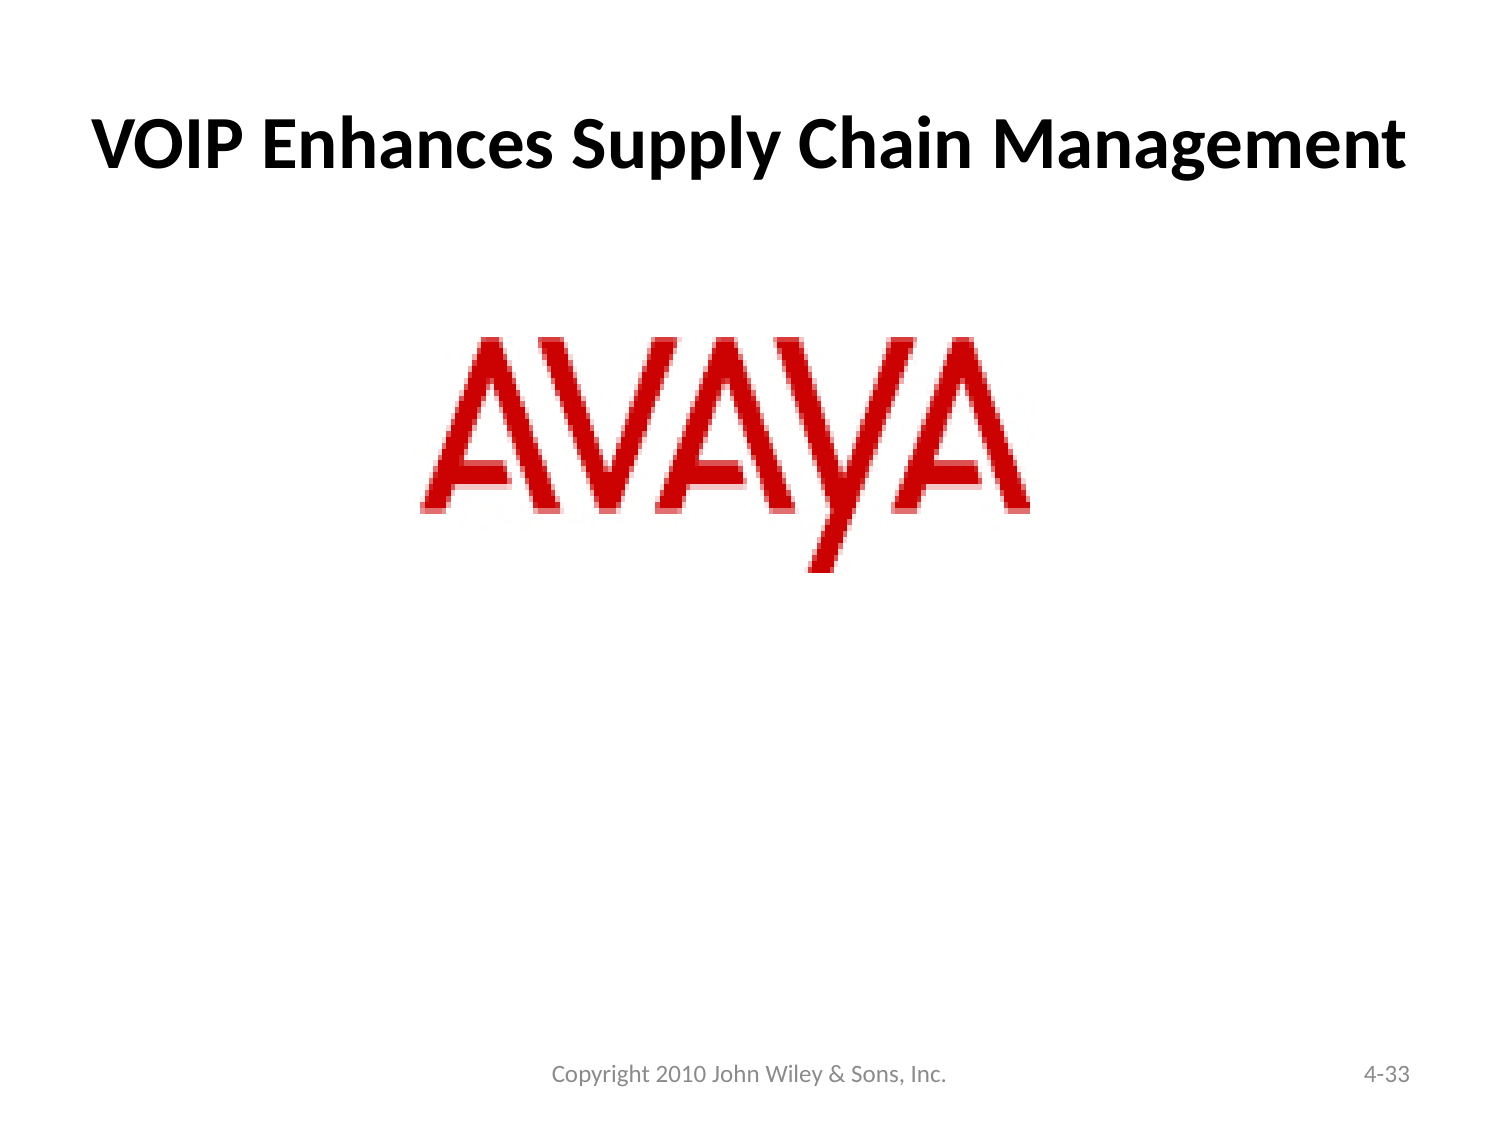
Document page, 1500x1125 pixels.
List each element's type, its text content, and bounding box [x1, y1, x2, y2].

slide_number 4-33 [1074, 1042, 1425, 1103]
title VOIP Enhances Supply Chain Management [75, 45, 1425, 233]
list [412, 337, 1035, 579]
footer Copyright 2010 John Wiley & Sons, Inc. [512, 1042, 988, 1103]
